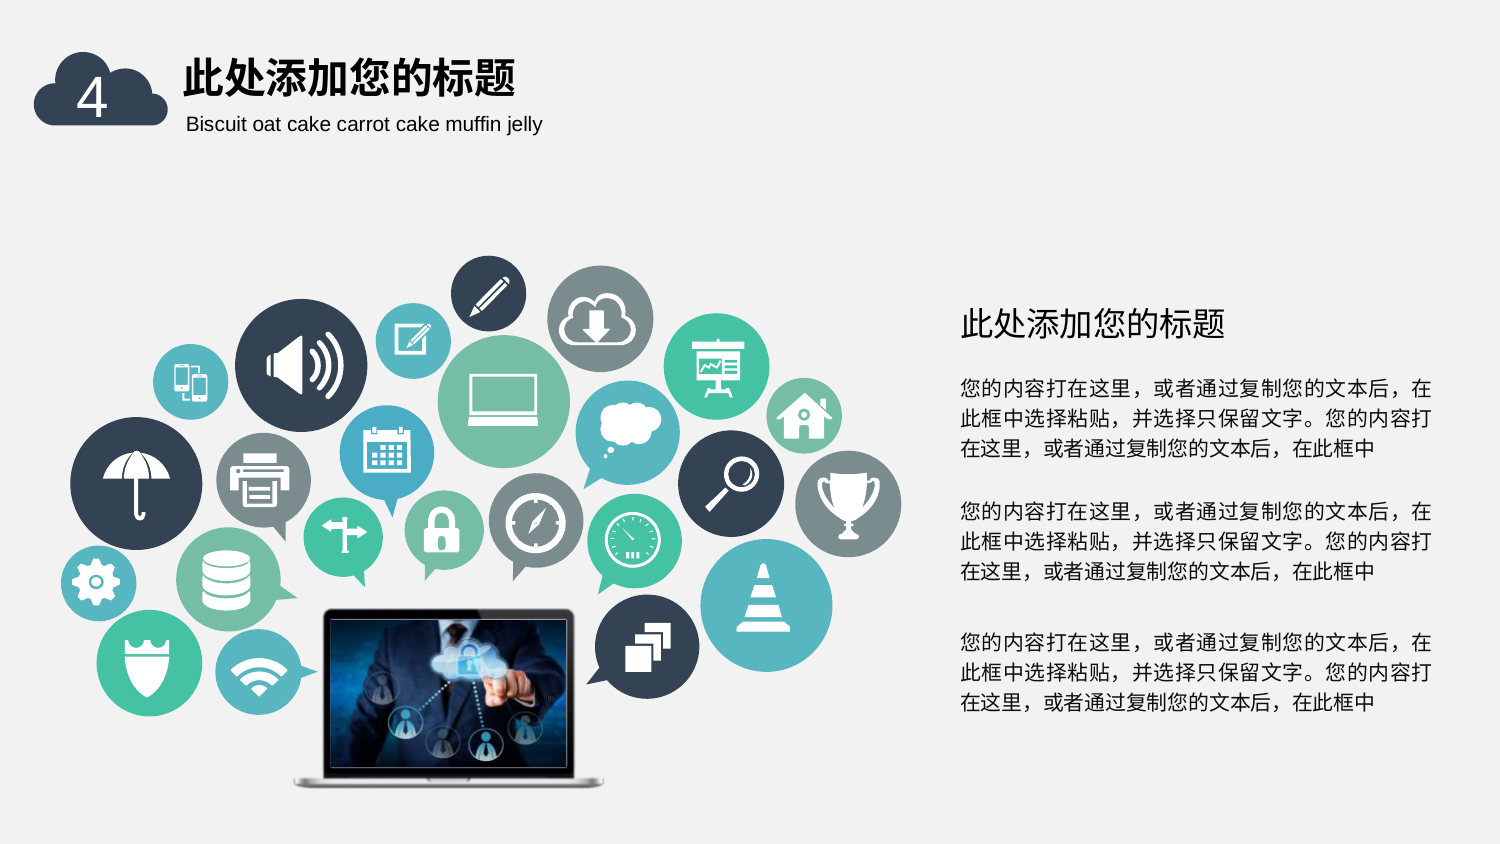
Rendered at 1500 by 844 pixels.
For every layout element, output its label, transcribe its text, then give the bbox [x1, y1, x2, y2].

text_box [374, 302, 452, 380]
text_box [756, 563, 770, 579]
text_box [174, 364, 208, 402]
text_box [469, 275, 511, 317]
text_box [72, 558, 120, 606]
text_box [467, 373, 538, 426]
text_box [303, 497, 383, 588]
text_box [176, 527, 292, 632]
text_box [102, 450, 171, 521]
text_box [436, 334, 572, 470]
text_box 您的内容打在这里，或者通过复制您的文本后，在此框中选择粘贴，并选择只保留文字。您的内容打在这里，或者通过复制您的文本后，在此框中 [945, 486, 1448, 574]
text_box [817, 472, 880, 540]
text_box [558, 293, 636, 346]
text_box [622, 594, 700, 699]
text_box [691, 338, 745, 398]
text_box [124, 640, 170, 698]
text_box [404, 490, 484, 582]
text_box [69, 416, 204, 552]
text_box [95, 608, 204, 718]
text_box [339, 405, 435, 518]
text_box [604, 511, 661, 568]
text_box [152, 342, 230, 421]
text_box [677, 429, 786, 538]
text_box [546, 264, 655, 374]
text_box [705, 454, 762, 512]
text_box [230, 654, 288, 697]
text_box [33, 51, 168, 138]
text_box 此处添加您的标题 [945, 295, 1467, 350]
text_box [449, 254, 528, 333]
text_box [765, 376, 843, 455]
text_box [625, 622, 671, 672]
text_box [266, 331, 344, 400]
text_box [423, 506, 460, 553]
text_box [575, 380, 680, 490]
text_box [488, 473, 584, 582]
text_box [215, 629, 280, 715]
text_box [794, 449, 903, 559]
text_box [234, 297, 369, 434]
text_box [662, 312, 771, 421]
text_box 您的内容打在这里，或者通过复制您的文本后，在此框中选择粘贴，并选择只保留文字。您的内容打在这里，或者通过复制您的文本后，在此框中 [945, 617, 1448, 705]
text_box [736, 621, 790, 632]
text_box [229, 453, 290, 508]
text_box [750, 585, 776, 598]
text_box [59, 544, 138, 623]
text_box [505, 493, 566, 554]
text_box [744, 604, 782, 618]
text_box [699, 538, 834, 673]
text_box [167, 44, 732, 144]
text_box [776, 392, 833, 439]
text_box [600, 402, 662, 459]
text_box [216, 432, 311, 542]
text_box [394, 322, 433, 355]
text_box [363, 426, 411, 473]
text_box 您的内容打在这里，或者通过复制您的文本后，在此框中选择粘贴，并选择只保留文字。您的内容打在这里，或者通过复制您的文本后，在此框中 [945, 363, 1448, 451]
text_box [587, 493, 682, 595]
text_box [202, 550, 251, 611]
picture [280, 594, 622, 801]
text_box [321, 516, 367, 553]
